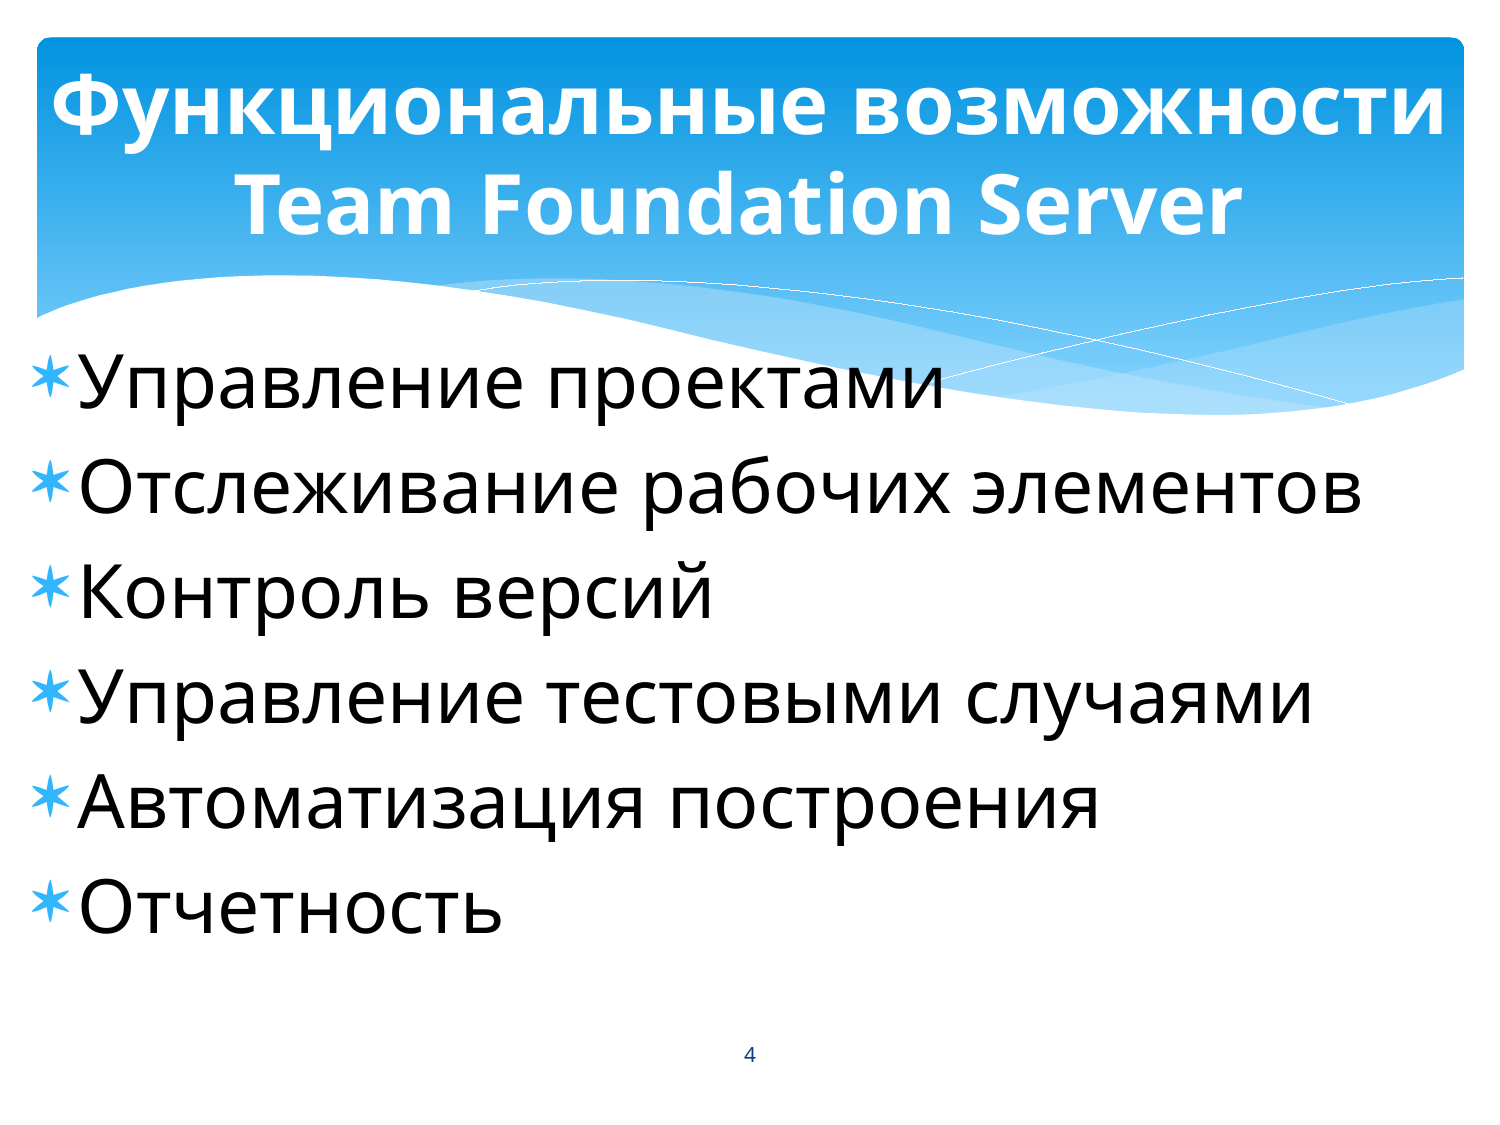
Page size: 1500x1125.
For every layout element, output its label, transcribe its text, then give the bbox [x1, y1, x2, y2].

title Функциональные возможности Team Foundation Server [29, 0, 1471, 303]
list Управление проектами Отслеживание рабочих элементов Контроль версий Управление тестовыми случаями Автоматизация построения Отчетность [17, 326, 1500, 1071]
slide_number 4 [654, 1025, 846, 1086]
